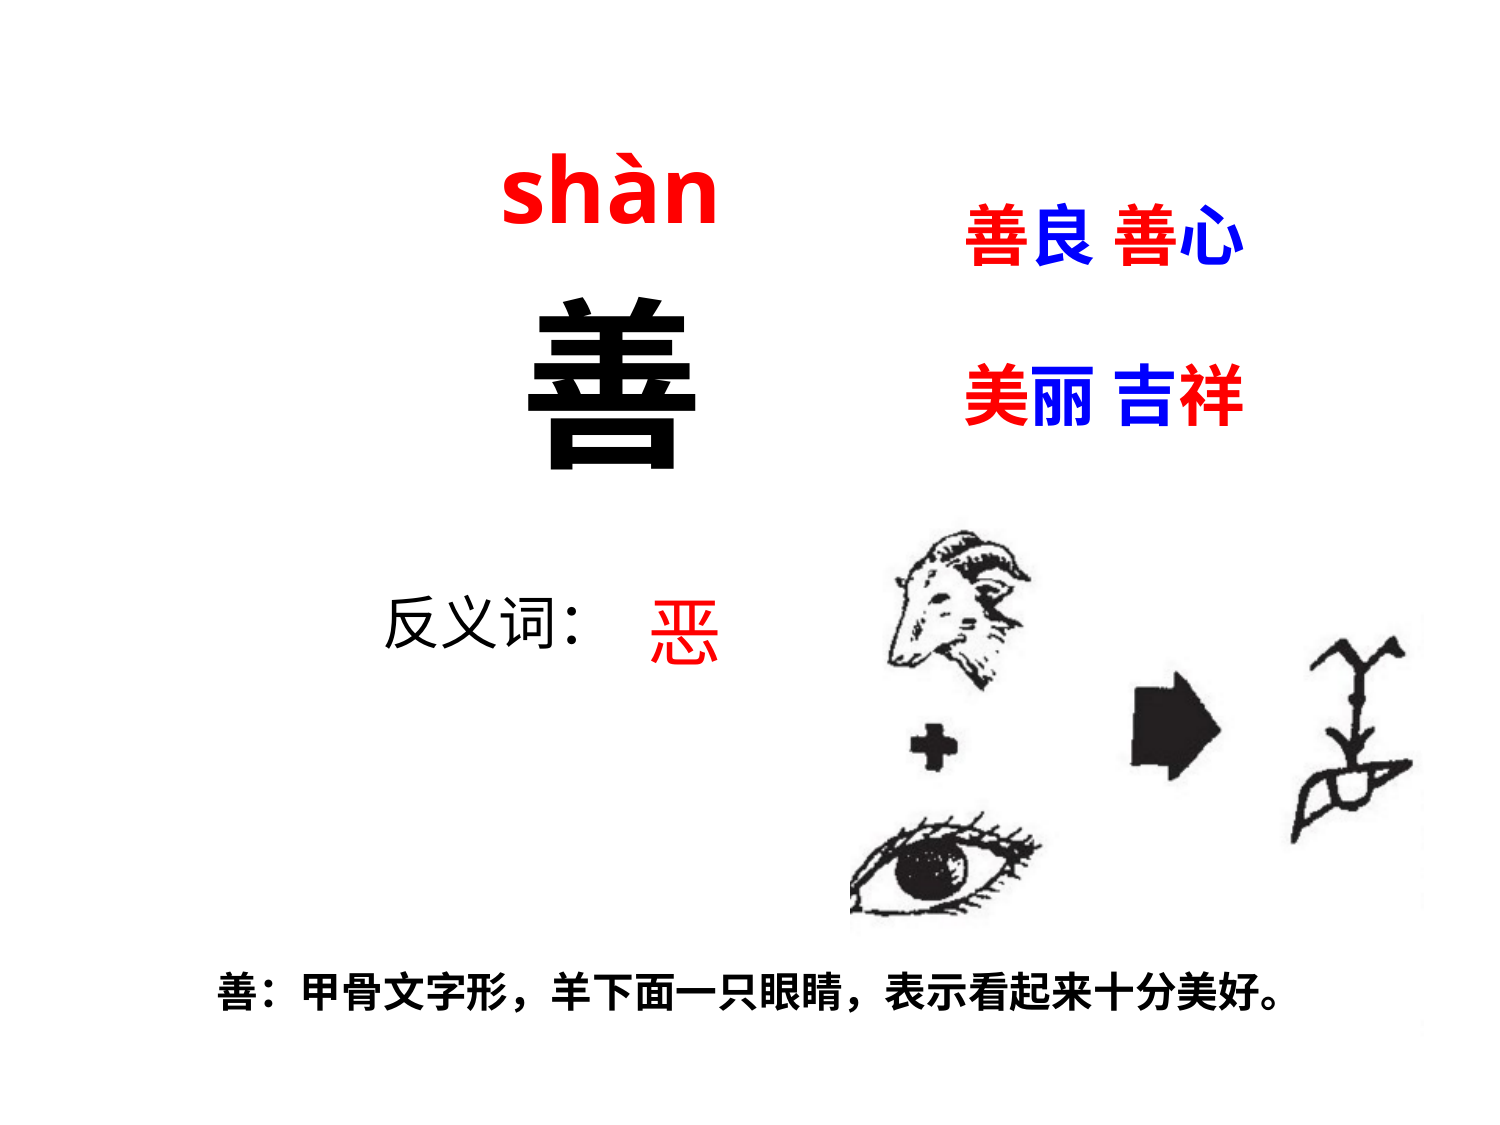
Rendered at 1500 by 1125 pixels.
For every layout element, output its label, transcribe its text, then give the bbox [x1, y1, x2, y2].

text_box 善：甲骨文字形，羊下面一只眼睛，表示看起来十分美好。 [201, 957, 844, 1023]
text_box 恶 [632, 578, 738, 684]
text_box 善 [505, 262, 720, 498]
text_box shàn [485, 125, 737, 250]
picture [850, 501, 1424, 1040]
text_box 反义词： [367, 578, 631, 664]
text_box 善良 善心 美丽 吉祥 [948, 186, 1326, 442]
